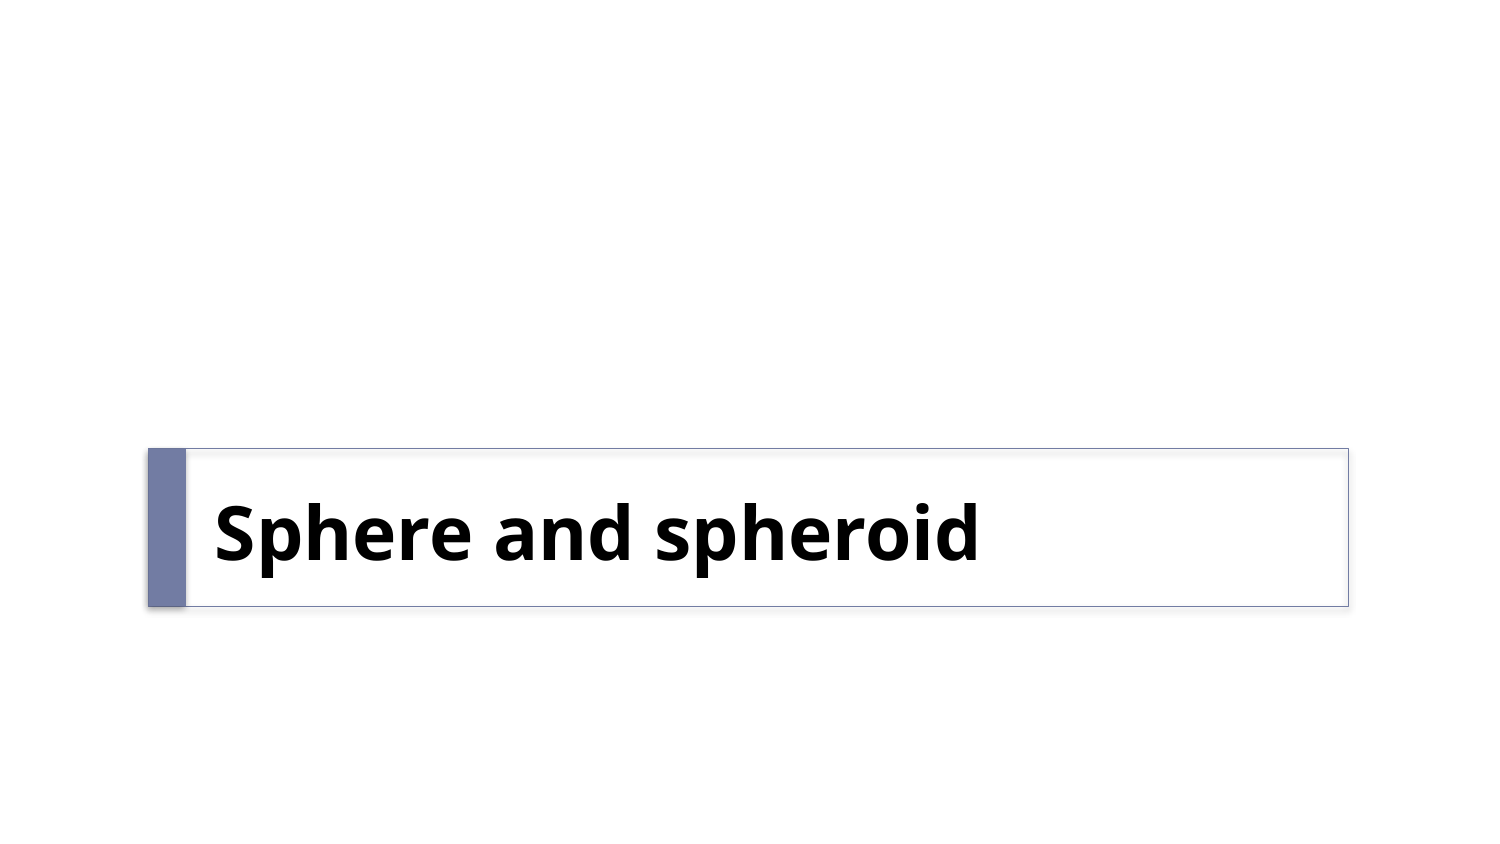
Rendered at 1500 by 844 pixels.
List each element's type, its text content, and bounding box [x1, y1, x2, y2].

title Sphere and spheroid [200, 478, 1320, 600]
